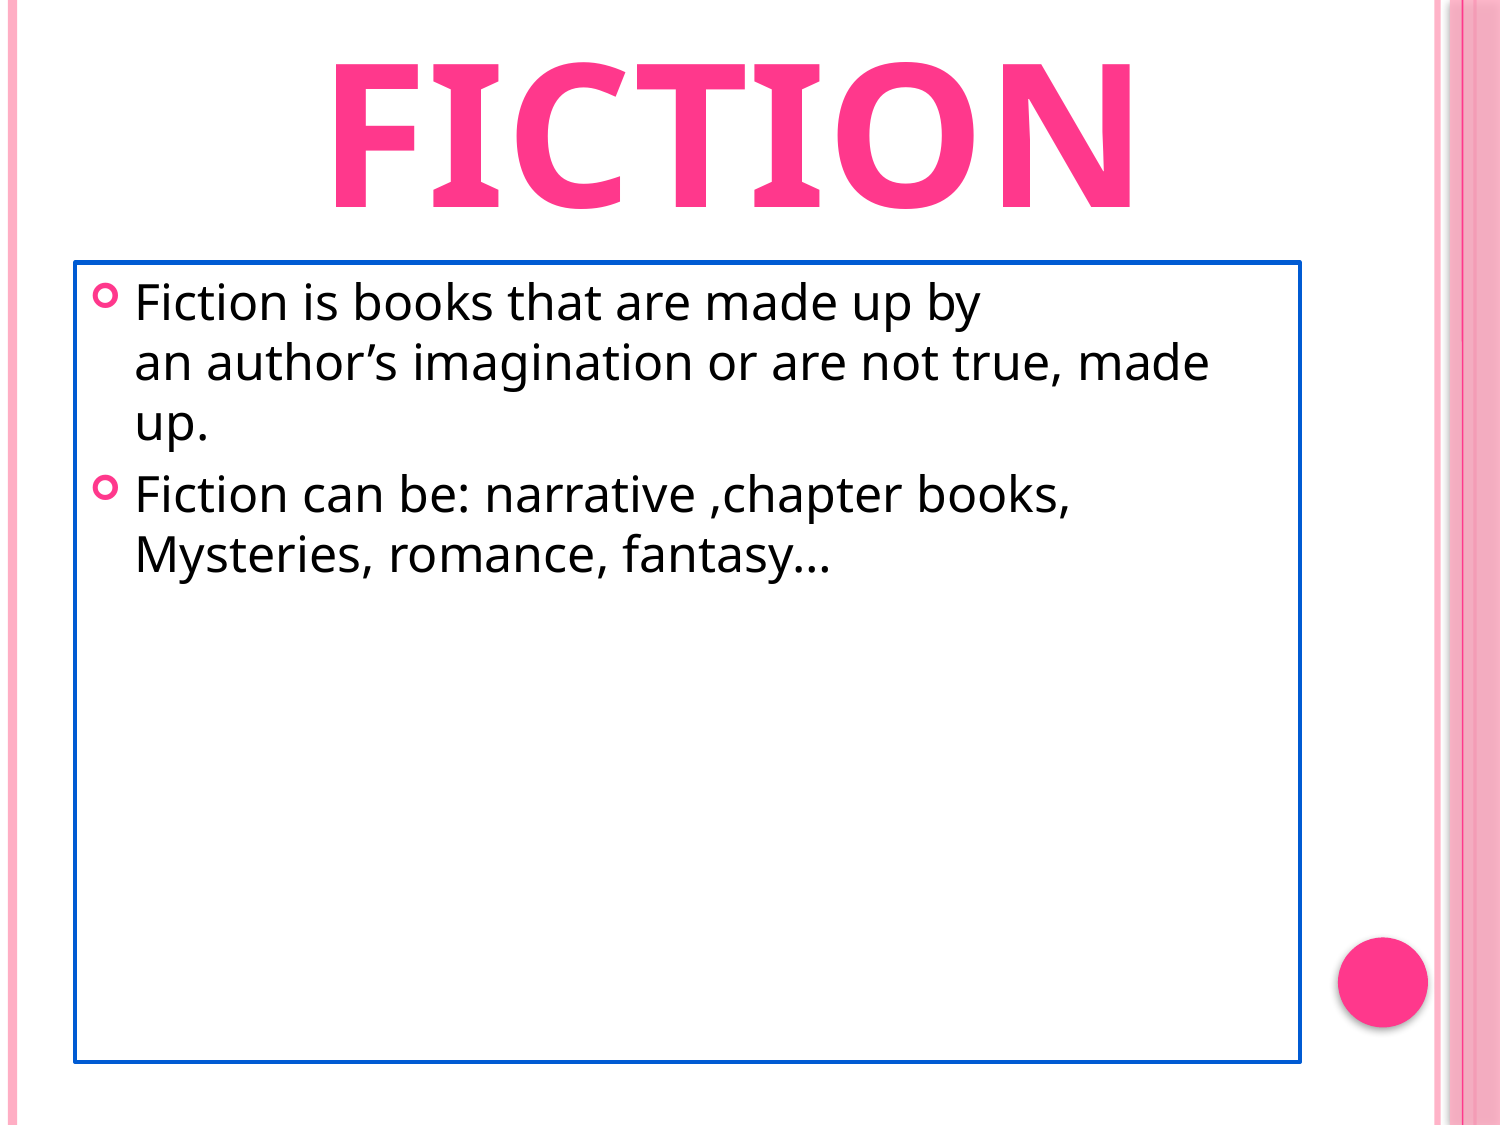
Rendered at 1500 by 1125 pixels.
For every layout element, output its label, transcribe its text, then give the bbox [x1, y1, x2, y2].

text_box fiction [303, 0, 1164, 255]
list Fiction is books that are made up by an author’s imagination or are not true, made up. Fiction can be: narrative ,chapter books, Mysteries, romance, fantasy… [73, 260, 1302, 1064]
